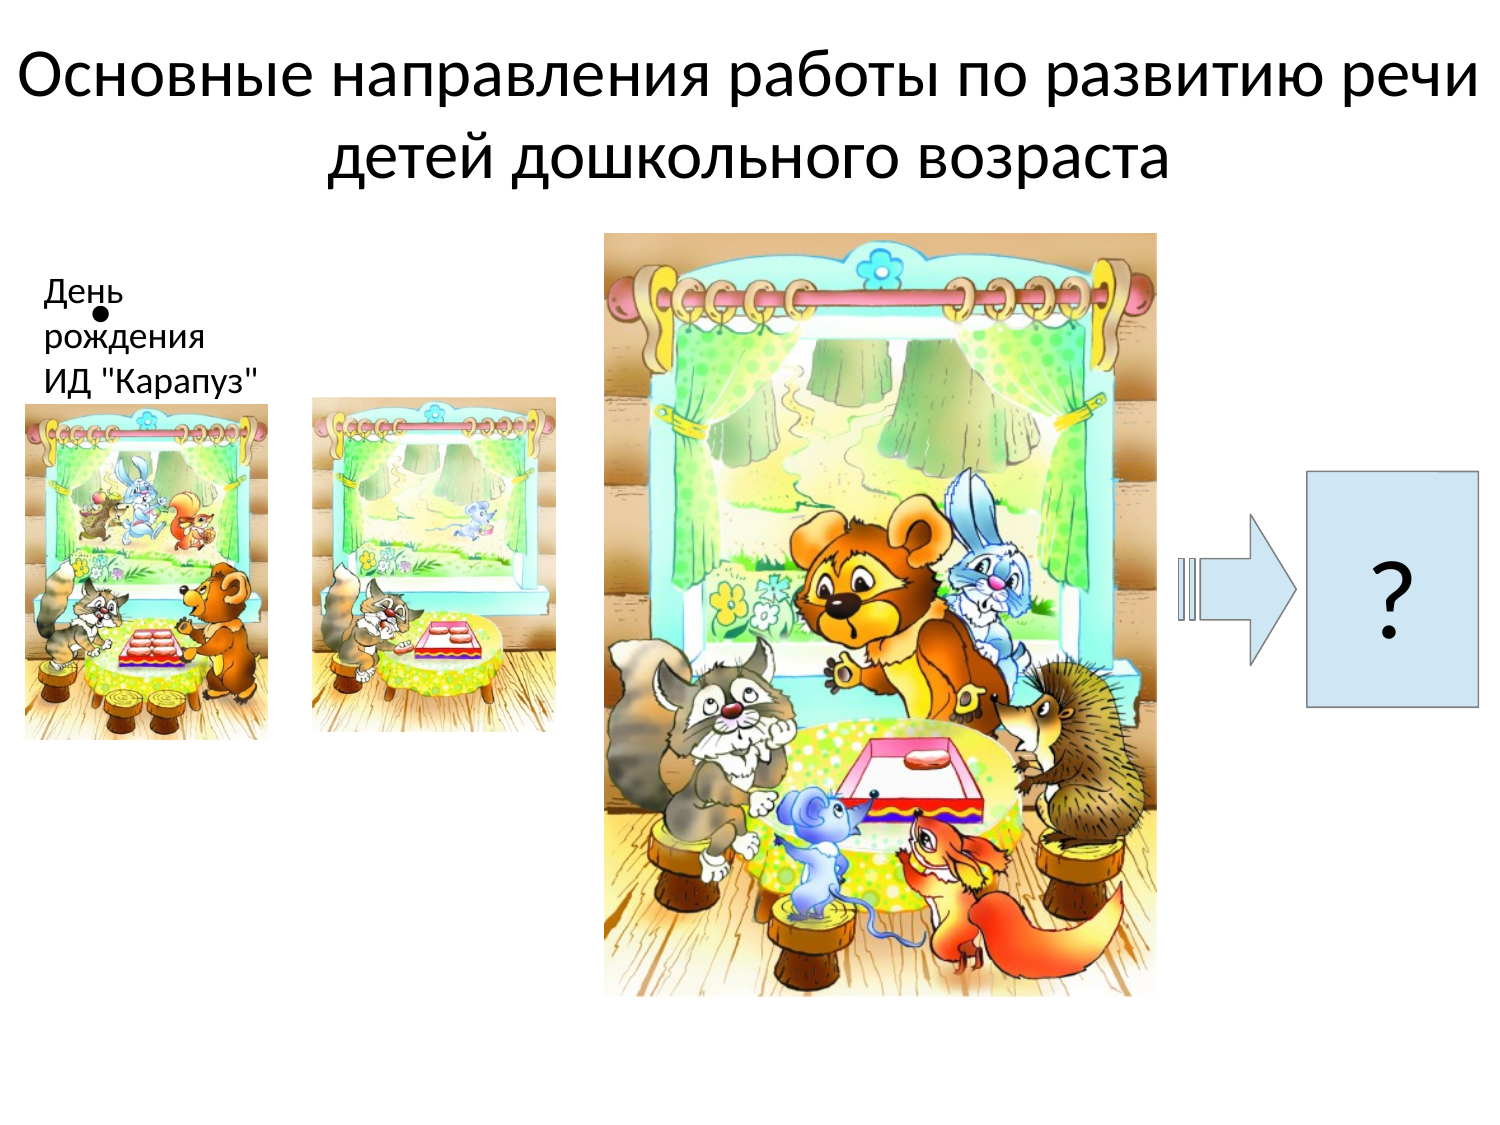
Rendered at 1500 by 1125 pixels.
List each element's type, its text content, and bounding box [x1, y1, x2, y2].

text_box ? [1306, 471, 1479, 708]
subtitle [74, 269, 1425, 1013]
text_box [1200, 514, 1297, 666]
text_box [1189, 558, 1195, 620]
text_box Основные направления работы по развитию речи детей дошкольного возраста [10, 0, 1490, 215]
picture [603, 233, 1158, 997]
picture [25, 404, 269, 740]
picture [312, 396, 556, 732]
text_box [1178, 558, 1184, 620]
text_box День рождения ИД "Карапуз" [30, 257, 300, 347]
